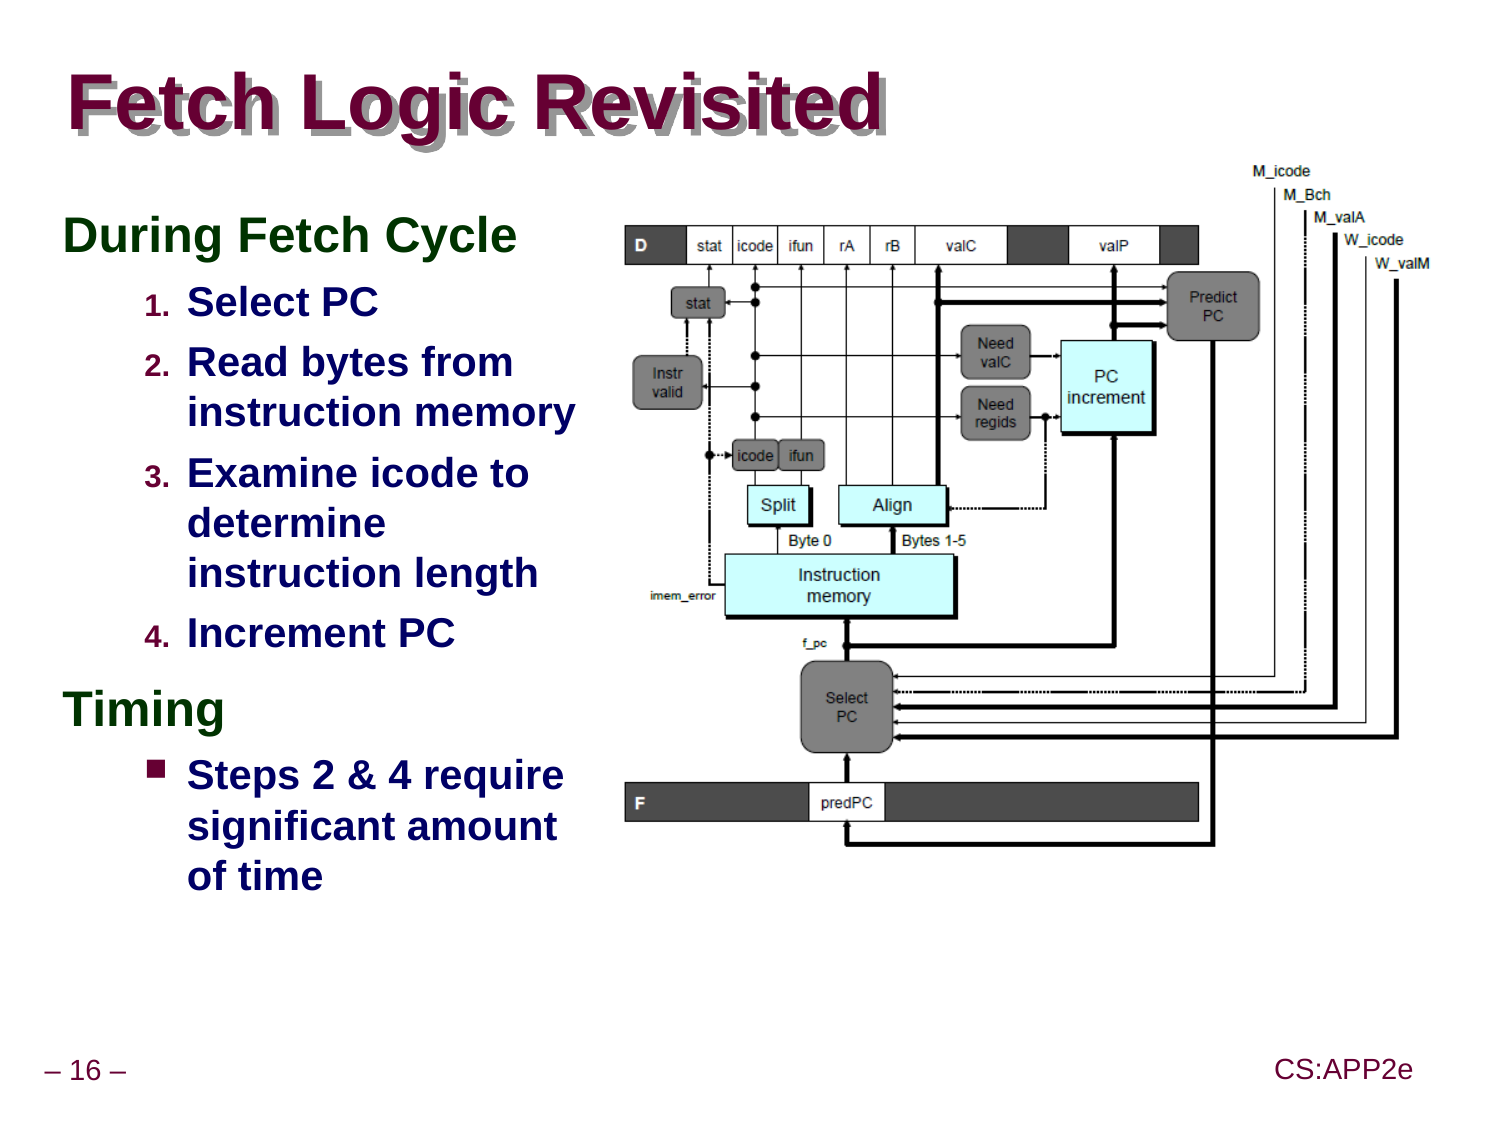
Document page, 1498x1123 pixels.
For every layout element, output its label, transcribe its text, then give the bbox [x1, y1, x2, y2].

picture [611, 158, 1434, 862]
title Fetch Logic Revisited [66, 40, 1495, 169]
list During Fetch Cycle Select PC Read bytes from instruction memory Examine icode to determine instruction length Increment PC Timing Steps 2 & 4 require significant amount of time [47, 199, 601, 1056]
